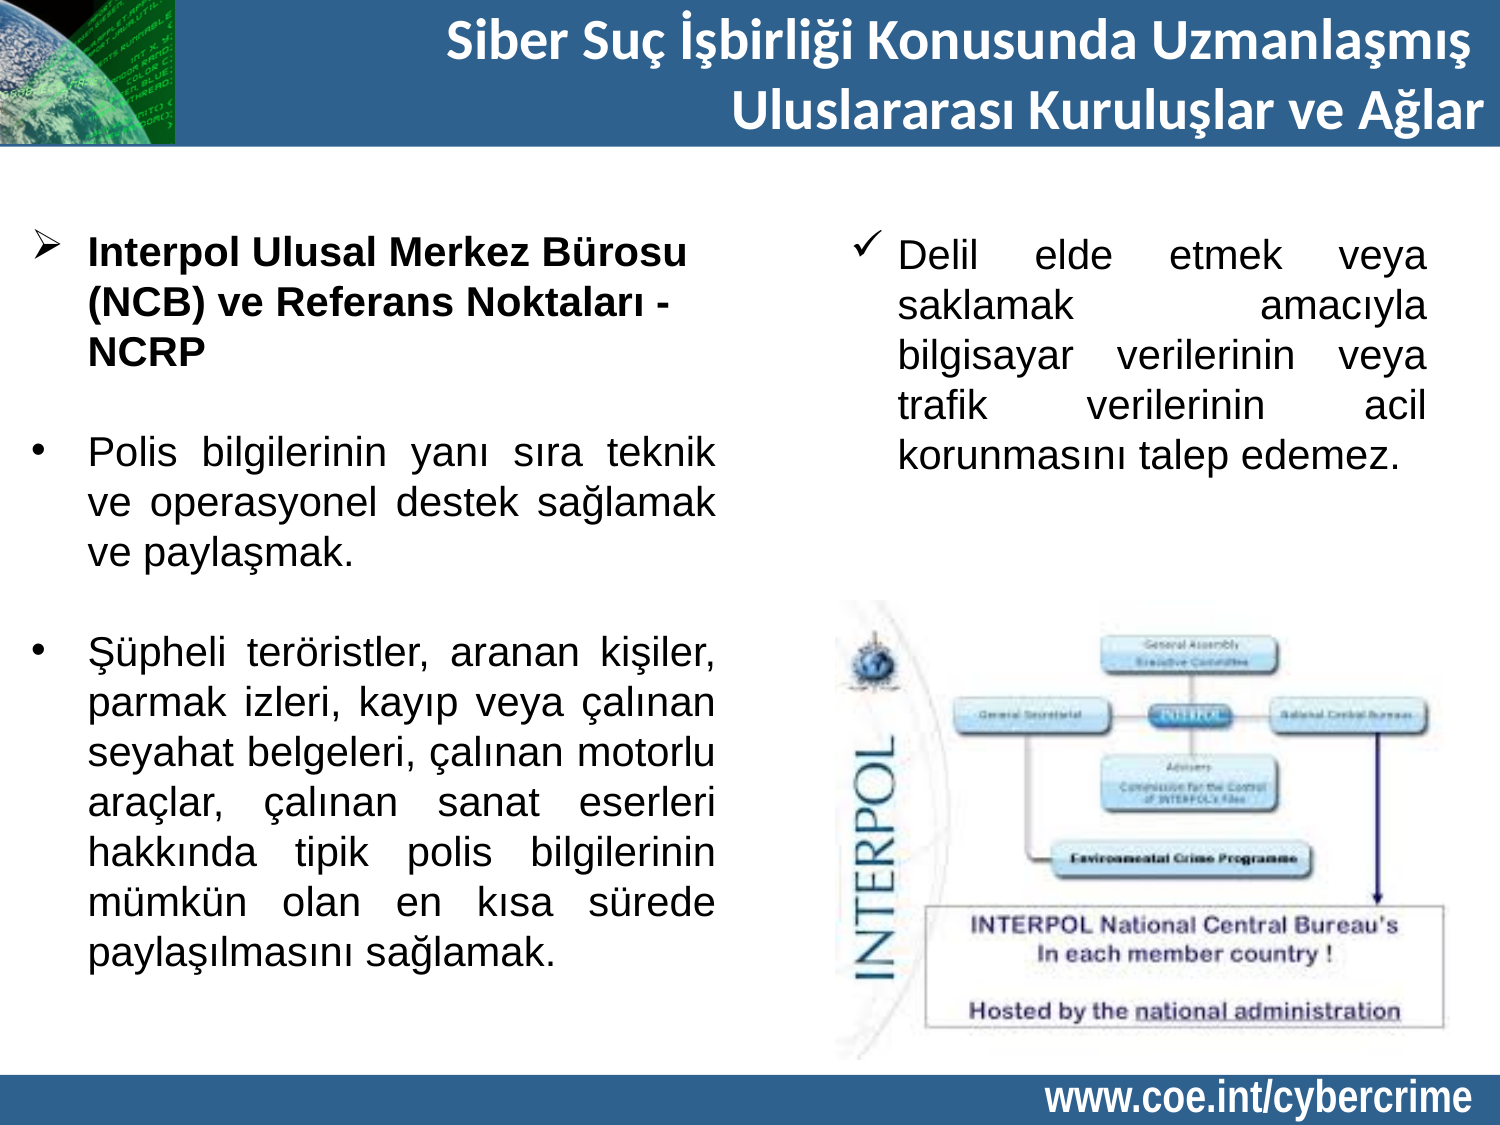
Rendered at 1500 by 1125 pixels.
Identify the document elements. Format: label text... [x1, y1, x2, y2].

picture [0, 0, 175, 144]
text_box Delil elde etmek veya saklamak amacıyla bilgisayar verilerinin veya trafik verilerinin acil korunmasını talep edemez. [835, 220, 1442, 486]
picture [835, 600, 1450, 1061]
text_box www.coe.int/cybercrime [1030, 1059, 1500, 1125]
text_box Interpol Ulusal Merkez Bürosu (NCB) ve Referans Noktaları - NCRP Polis bilgilerinin yanı sıra teknik ve operasyonel destek sağlamak ve paylaşmak. Şüpheli teröristler, aranan kişiler, parmak izleri, kayıp veya çalınan seyahat belgeleri, çalınan motorlu araçlar, çalınan sanat eserleri hakkında tipik polis bilgilerinin mümkün olan en kısa sürede paylaşılmasını sağlamak. [16, 217, 732, 983]
text_box [0, 1073, 1030, 1125]
text_box Siber Suç İşbirliği Konusunda Uzmanlaşmış Uluslararası Kuruluşlar ve Ağlar [177, 0, 1500, 149]
